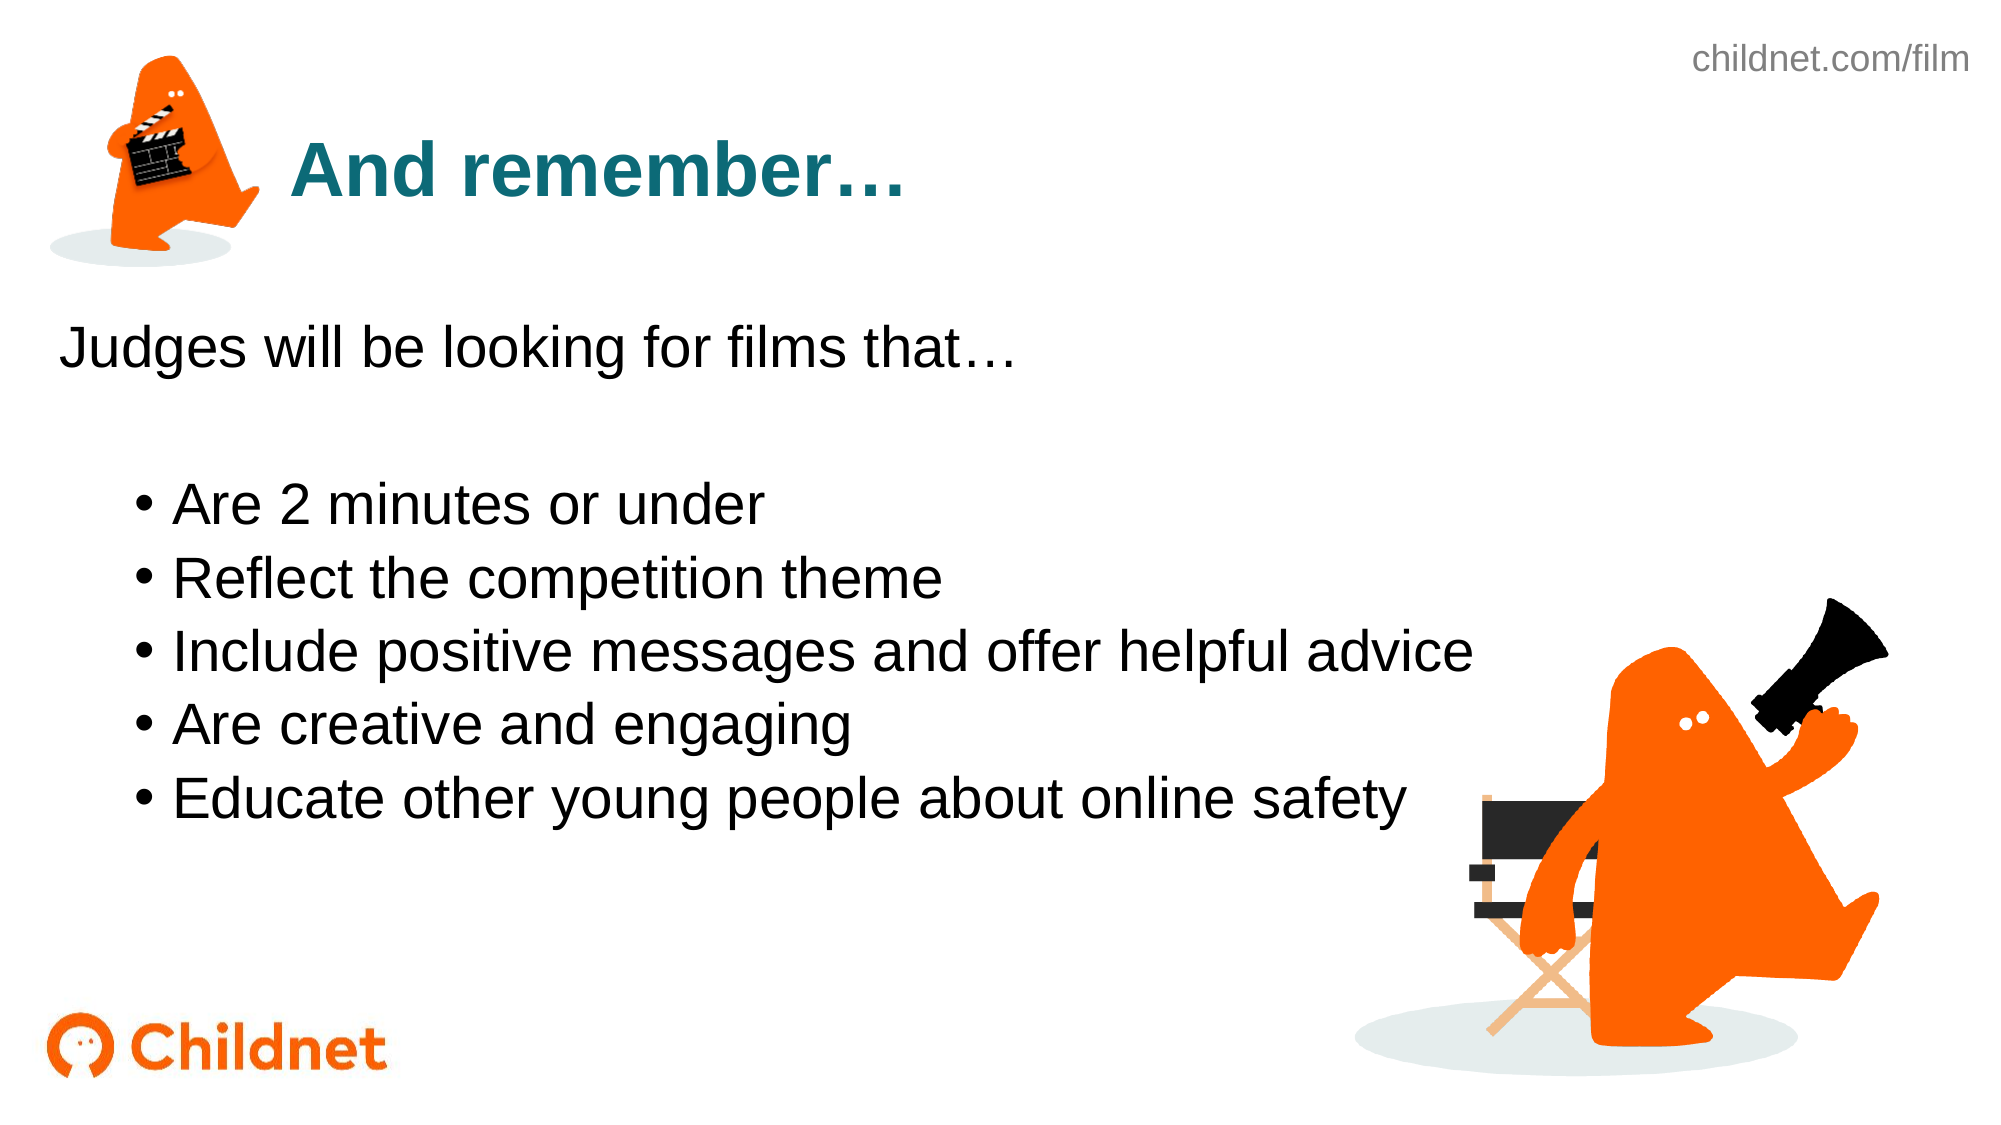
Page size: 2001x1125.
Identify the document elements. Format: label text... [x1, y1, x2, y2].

title And remember… [274, 62, 1874, 281]
picture [30, 43, 308, 280]
picture [0, 965, 434, 1125]
picture [1158, 562, 2000, 1103]
list Judges will be looking for films that… Are 2 minutes or under Reflect the competition theme Include positive messages and offer helpful advice Are creative and engaging Educate other young people about online safety [44, 309, 1922, 950]
